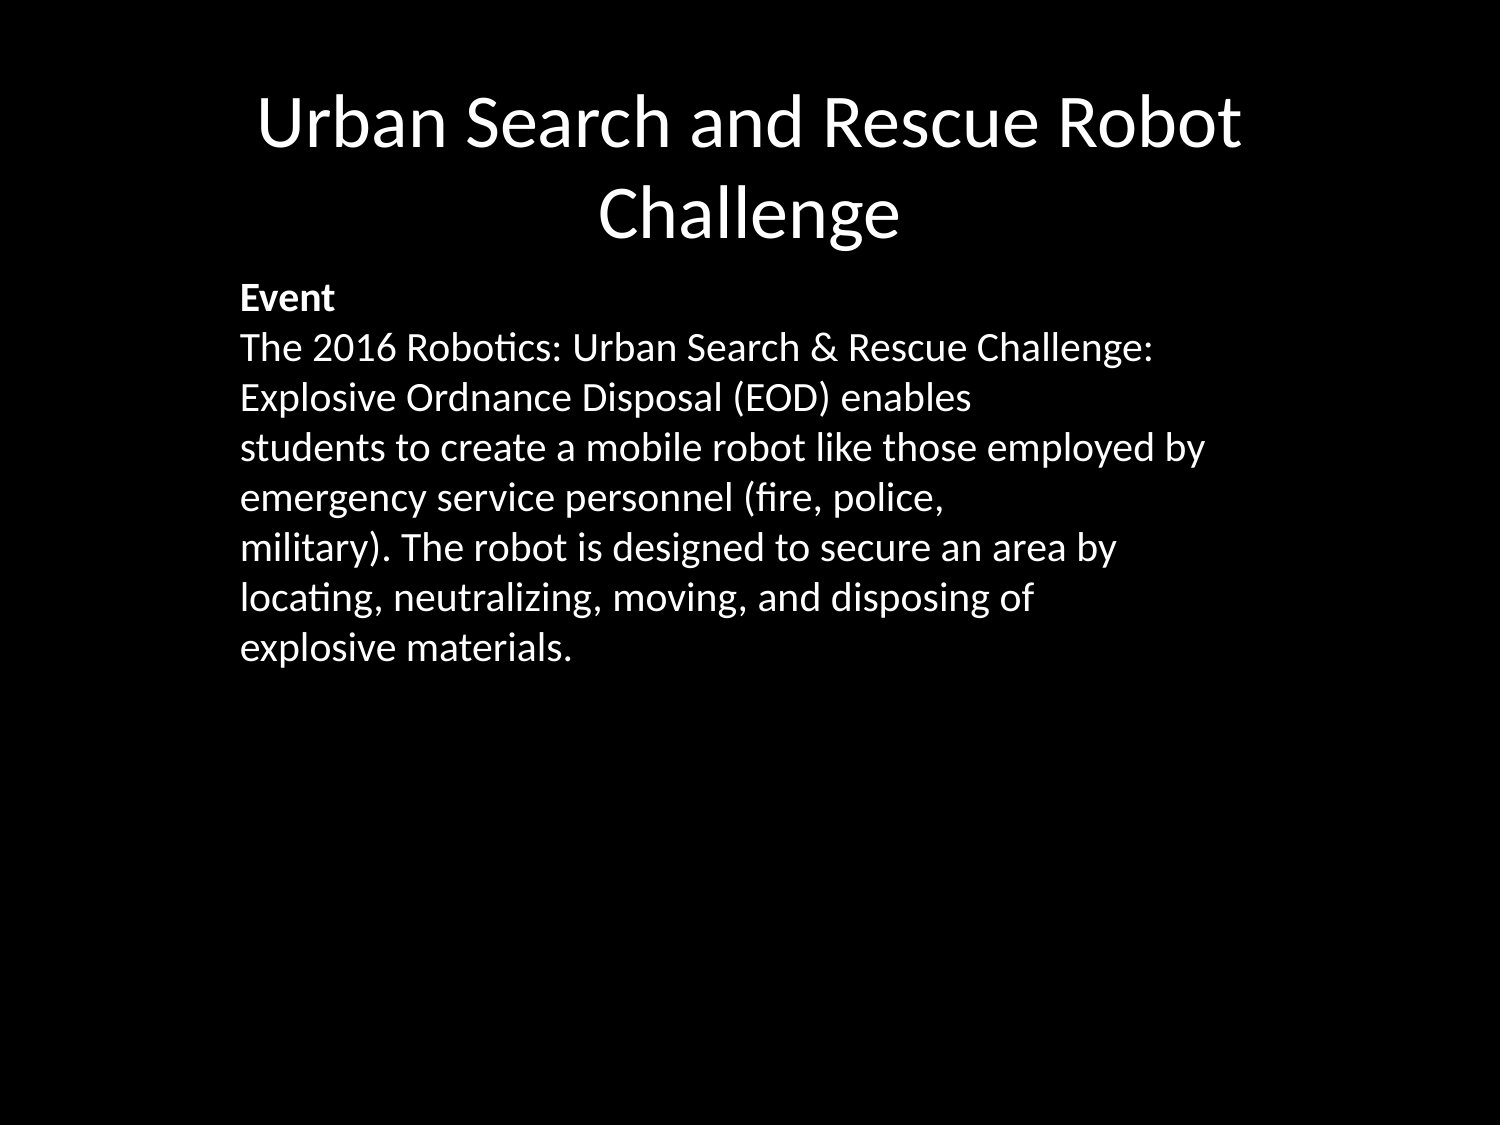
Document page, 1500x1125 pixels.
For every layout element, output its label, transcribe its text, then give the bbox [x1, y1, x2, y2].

title Urban Search and Rescue Robot Challenge [112, 63, 1388, 263]
text_box Event The 2016 Robotics: Urban Search & Rescue Challenge: Explosive Ordnance Disposal (EOD) enables students to create a mobile robot like those employed by emergency service personnel (fire, police, military). The robot is designed to secure an area by locating, neutralizing, moving, and disposing of explosive materials. [224, 262, 1275, 677]
